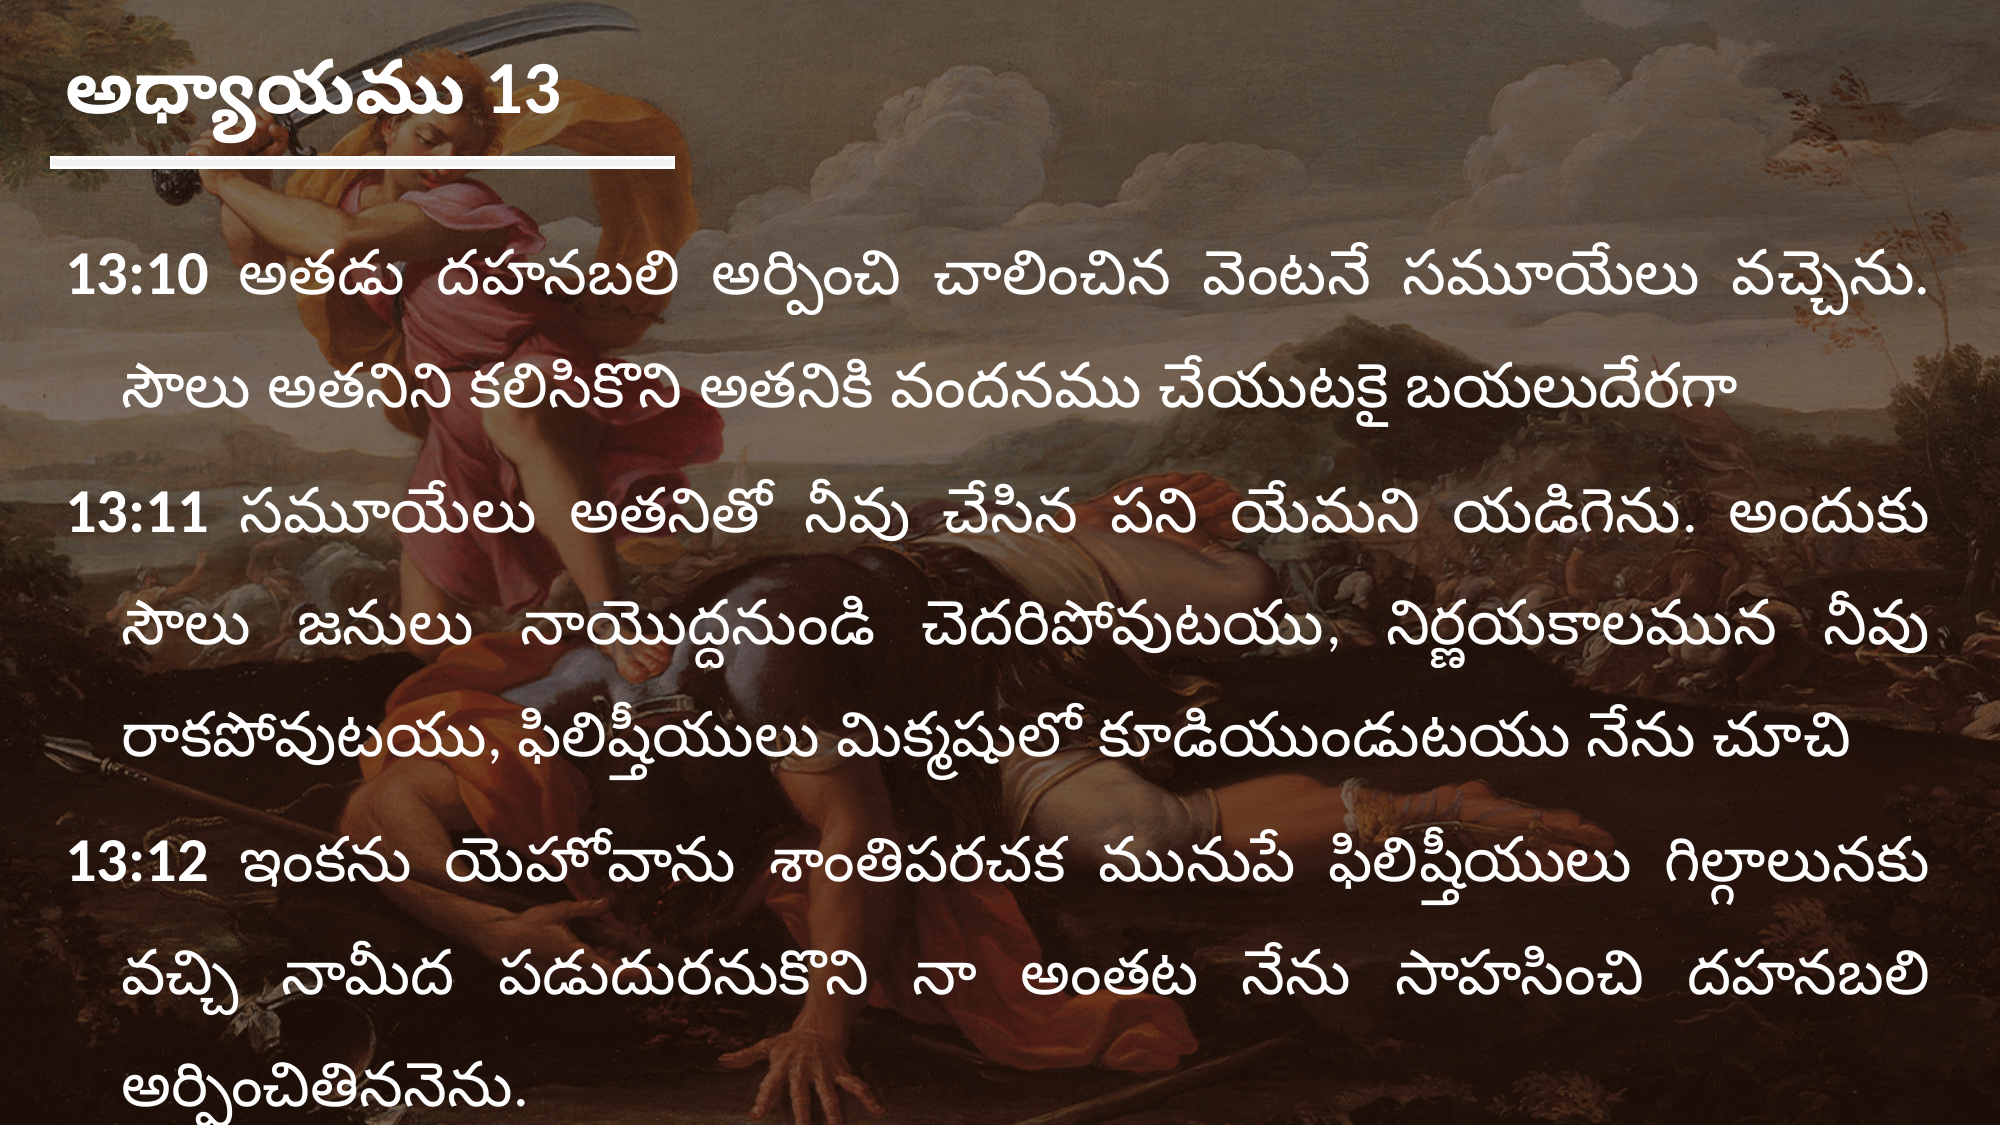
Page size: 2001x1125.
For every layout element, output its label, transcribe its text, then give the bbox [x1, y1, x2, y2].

picture [0, 0, 2000, 1125]
title అధ్యాయము 13 [50, 0, 1925, 167]
list 13:10 అతడు దహనబలి అర్పించి చాలించిన వెంటనే సమూయేలు వచ్చెను. సౌలు అతనిని కలిసికొని అతనికి వందనము చేయుటకై బయలుదేరగా 13:11 సమూయేలు అతనితో నీవు చేసిన పని యేమని యడిగెను. అందుకు సౌలు జనులు నాయొద్దనుండి చెదరిపోవుటయు, నిర్ణయకాలమున నీవు రాకపోవుటయు, ఫిలిష్తీయులు మిక్మషులో కూడియుండుటయు నేను చూచి 13:12 ఇంకను యెహోవాను శాంతిపరచక మునుపే ఫిలిష్తీయులు గిల్గాలునకు వచ్చి నామీద పడుదురనుకొని నా అంతట నేను సాహసించి దహనబలి అర్పించితిననెను. [50, 187, 1946, 1063]
